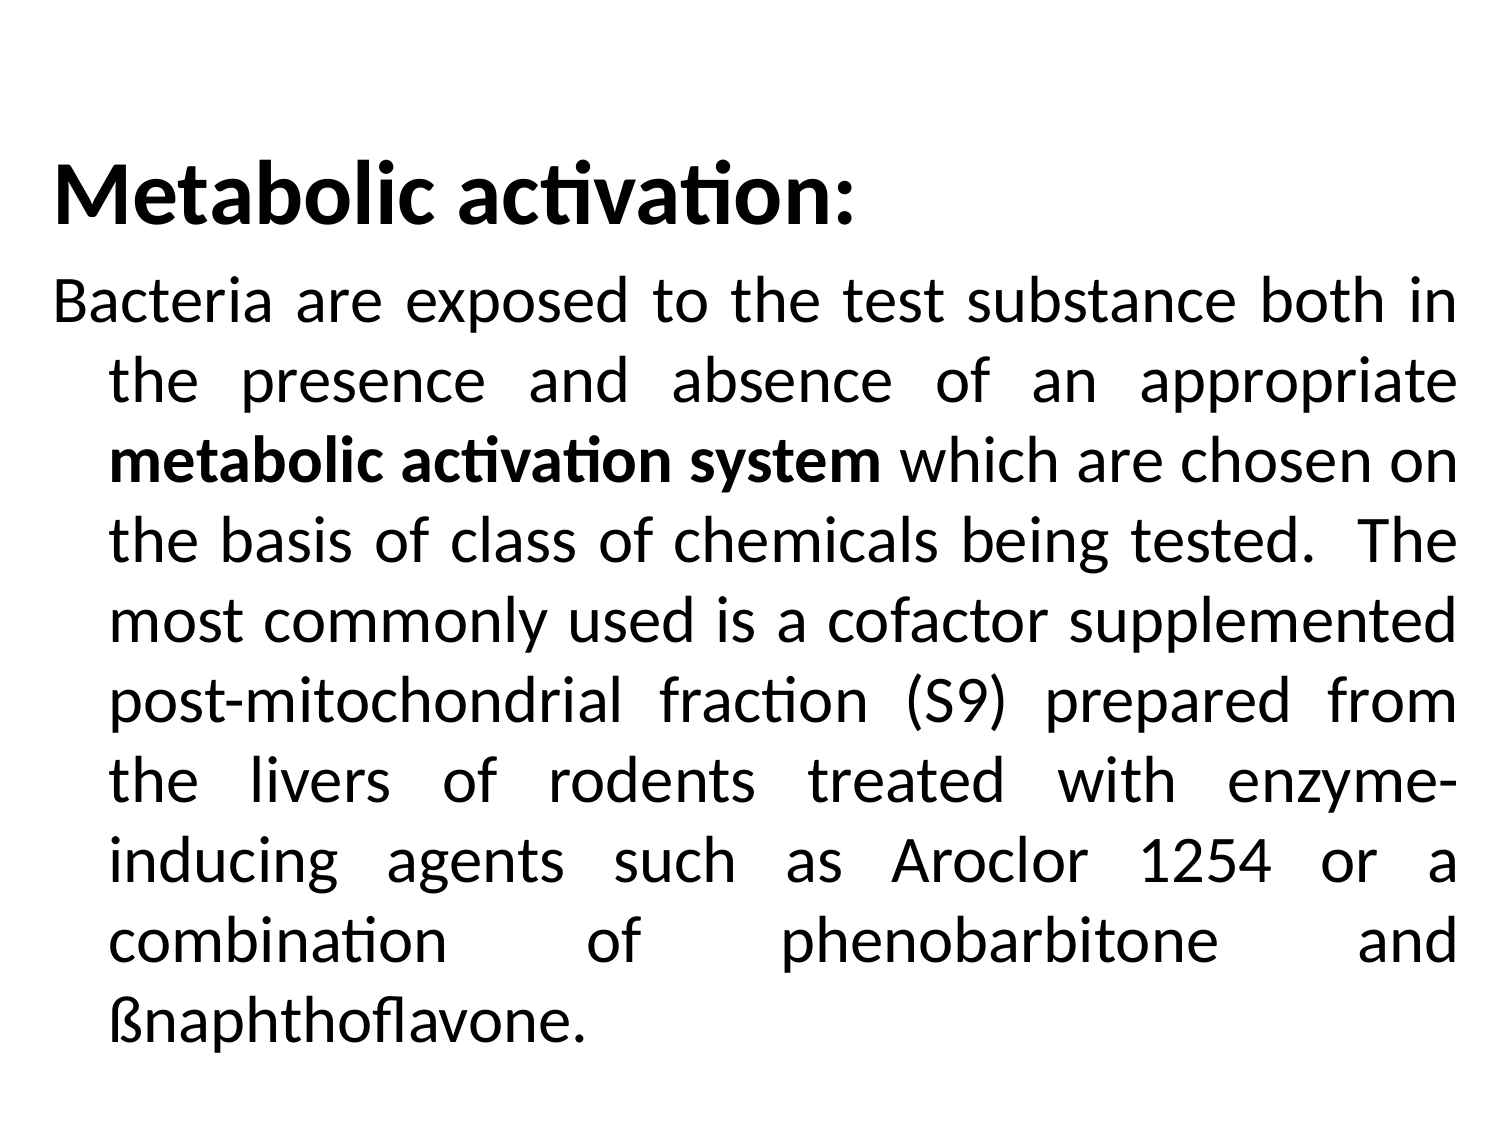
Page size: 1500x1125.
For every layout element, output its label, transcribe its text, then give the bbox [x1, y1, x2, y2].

list Metabolic activation: Bacteria are exposed to the test substance both in the presence and absence of an appropriate metabolic activation system which are chosen on the basis of class of chemicals being tested. The most commonly used is a cofactor supplemented post-mitochondrial fraction (S9) prepared from the livers of rodents treated with enzyme-inducing agents such as Aroclor 1254 or a combination of phenobarbitone and ßnaphthoflavone. [37, 125, 1475, 1075]
